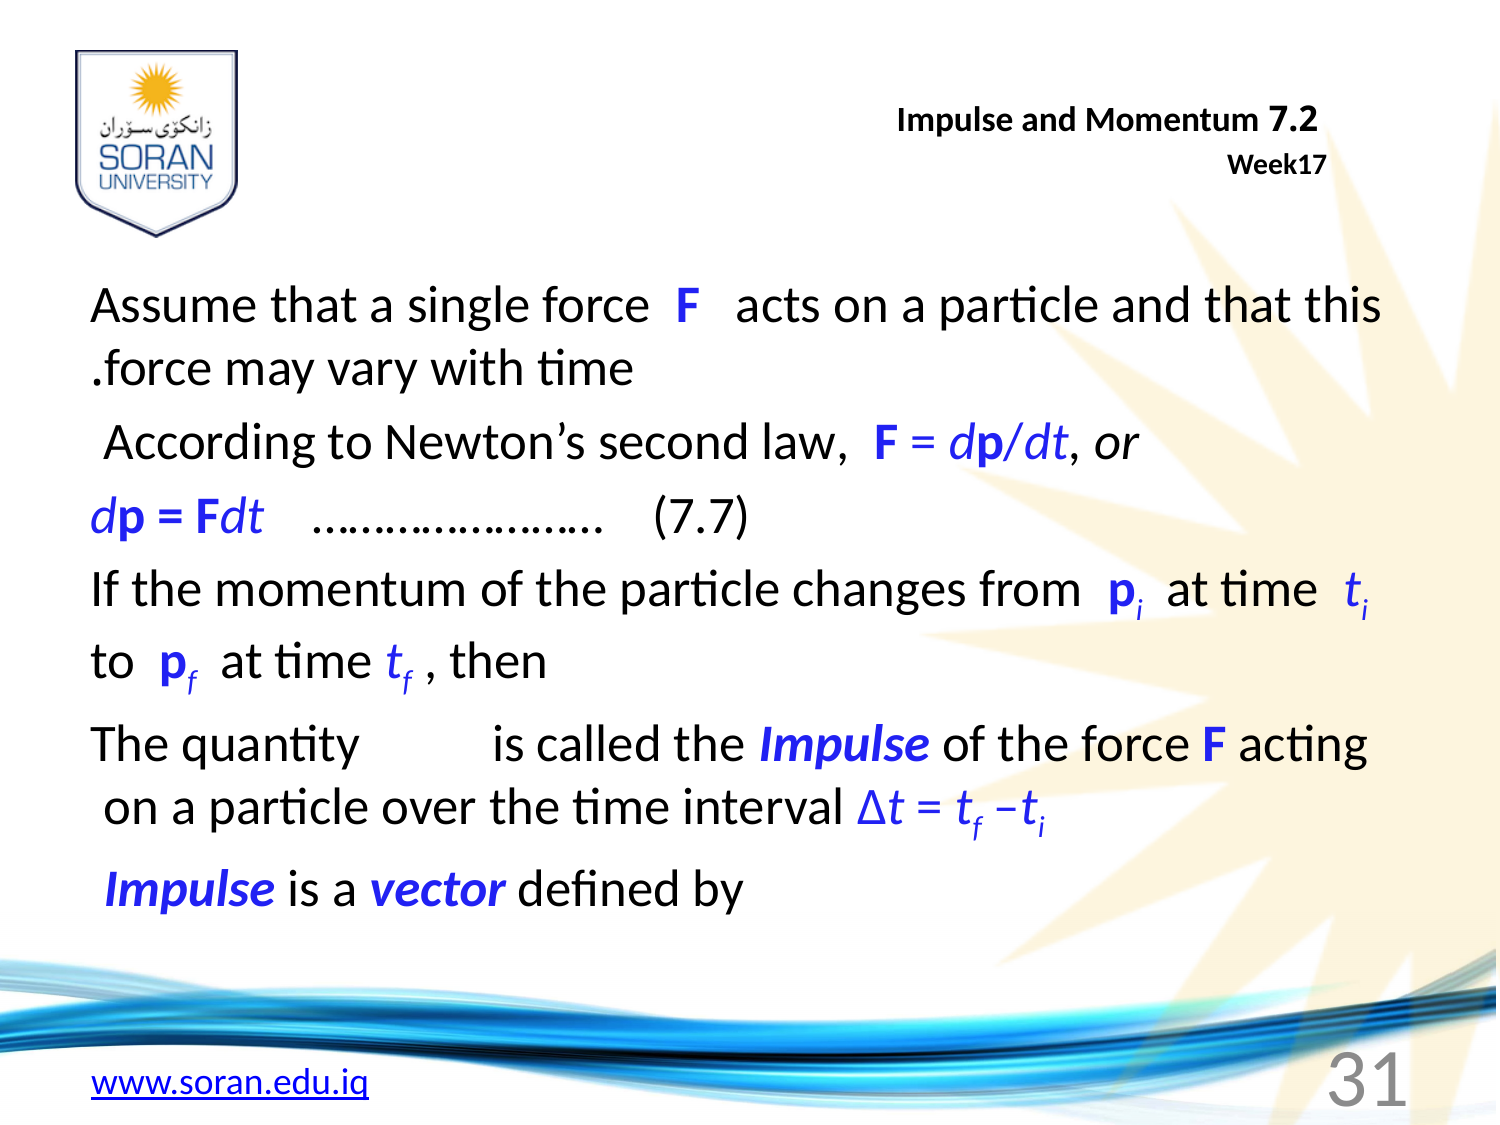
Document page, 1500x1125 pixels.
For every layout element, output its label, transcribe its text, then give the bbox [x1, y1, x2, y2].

list Assume that a single force F acts on a particle and that this force may vary with time. According to Newton’s second law, F = dp/dt, or dp = Fdt …………………… (7.7) If the momentum of the particle changes from pi at time ti to pf at time tf , then The quantity is called the Impulse of the force F acting on a particle over the time interval Δt = tf –ti Impulse is a vector defined by [75, 262, 1425, 1005]
title 7.2 Impulse and Momentum Week17 [75, 45, 1425, 233]
slide_number 31 [1074, 1042, 1425, 1103]
picture [75, 233, 238, 238]
picture [0, 99, 1500, 1125]
